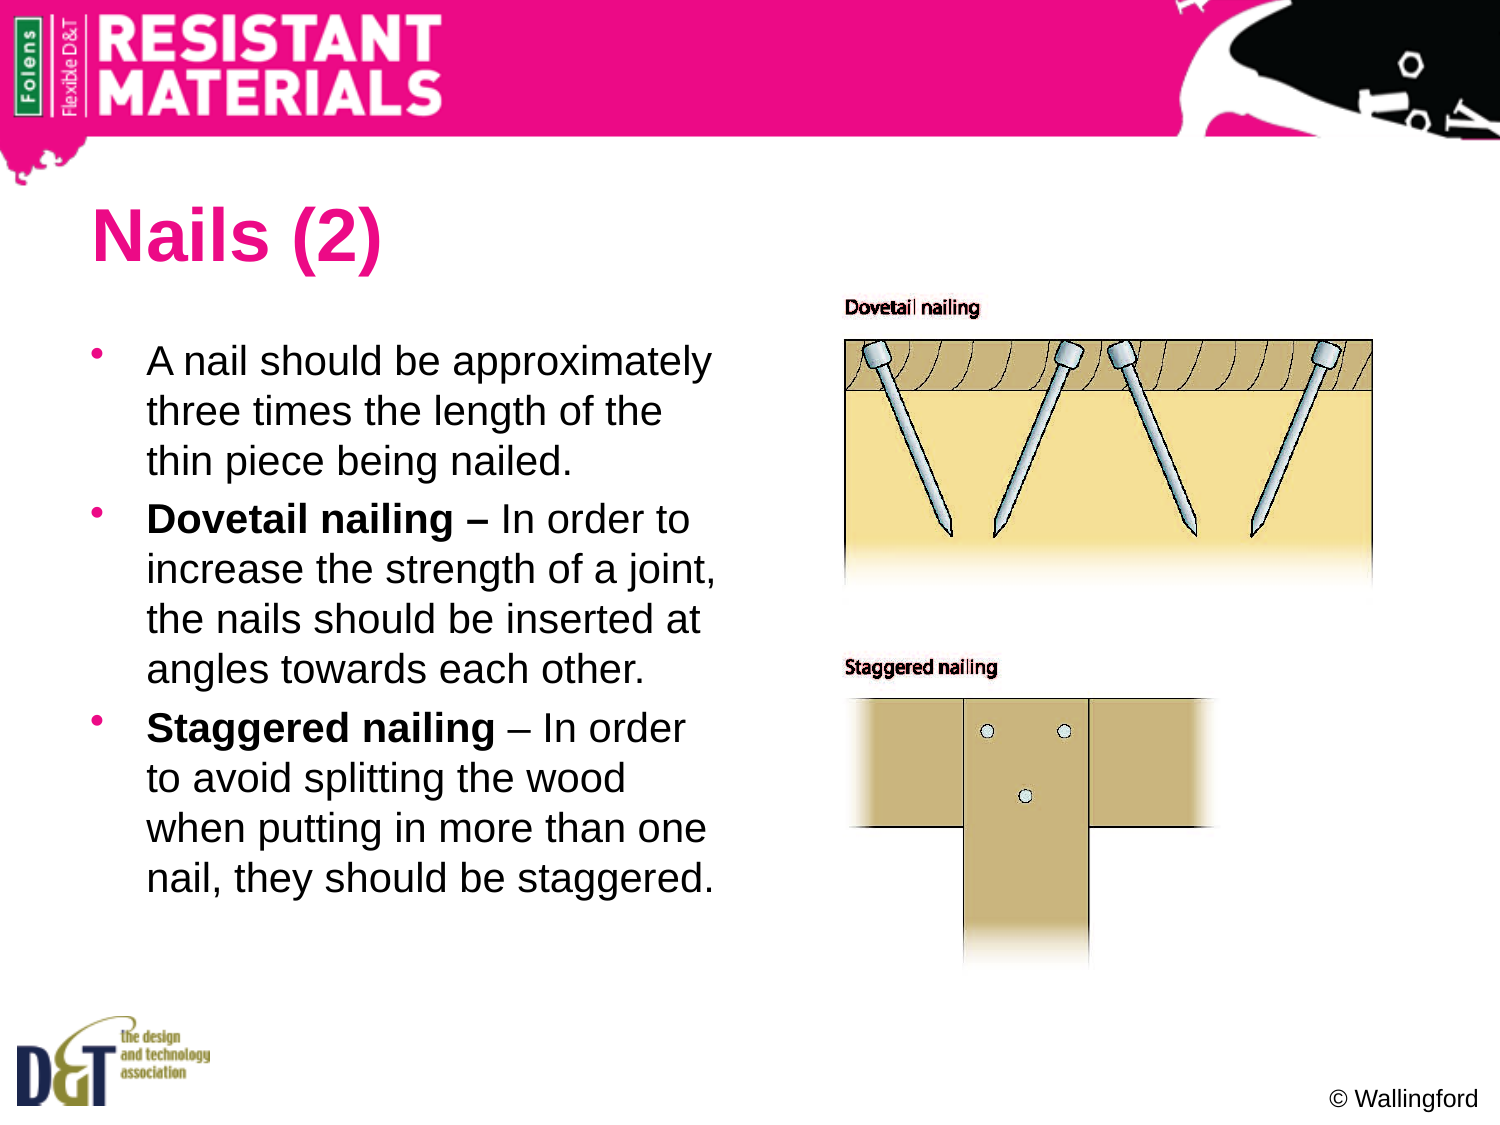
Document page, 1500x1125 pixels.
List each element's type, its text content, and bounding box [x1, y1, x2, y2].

text_box © Wallingford [1257, 1074, 1495, 1125]
list A nail should be approximately three times the length of the thin piece being nailed. Dovetail nailing – In order to increase the strength of a joint, the nails should be inserted at angles towards each other. Staggered nailing – In order to avoid splitting the wood when putting in more than one nail, they should be staggered. [75, 326, 739, 1005]
title Nails (2) [76, 160, 1427, 301]
picture [0, 0, 1500, 1125]
